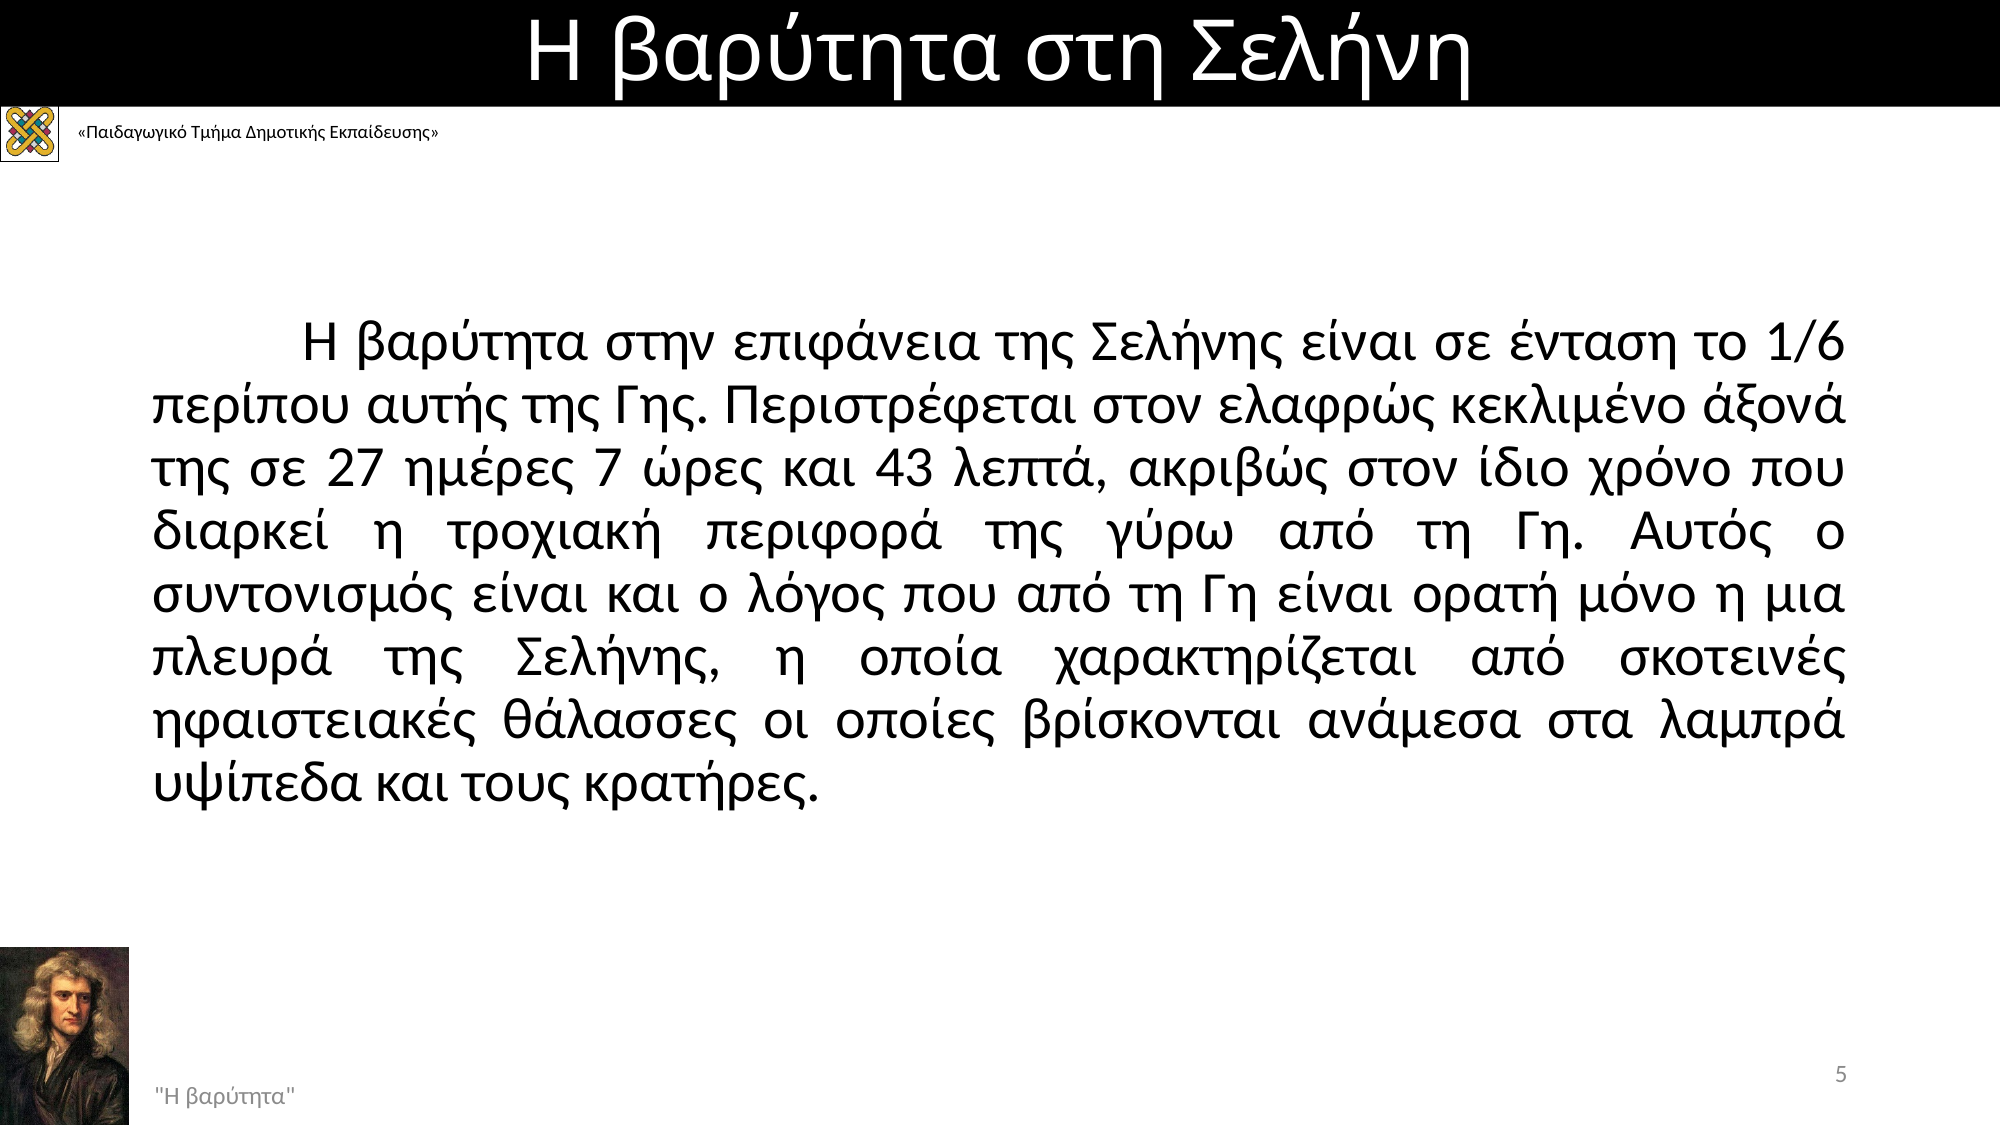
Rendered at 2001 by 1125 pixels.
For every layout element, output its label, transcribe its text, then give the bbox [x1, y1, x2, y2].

slide_number 5 [1412, 1042, 1863, 1103]
list Η βαρύτητα στην επιφάνεια της Σελήνης είναι σε ένταση το 1/6 περίπου αυτής της Γης. Περιστρέφεται στον ελαφρώς κεκλιμένο άξονά της σε 27 ημέρες 7 ώρες και 43 λεπτά, ακριβώς στον ίδιο χρόνο που διαρκεί η τροχιακή περιφορά της γύρω από τη Γη. Αυτός ο συντονισμός είναι και ο λόγος που από τη Γη είναι ορατή μόνο η μια πλευρά της Σελήνης, η οποία χαρακτηρίζεται από σκοτεινές ηφαιστειακές θάλασσες οι οποίες βρίσκονται ανάμεσα στα λαμπρά υψίπεδα και τους κρατήρες. [137, 302, 1863, 822]
picture [1, 107, 58, 161]
title Η βαρύτητα στη Σελήνη [0, 0, 2000, 107]
picture [0, 947, 129, 1125]
footer "Η βαρύτητα" [128, 1064, 322, 1125]
